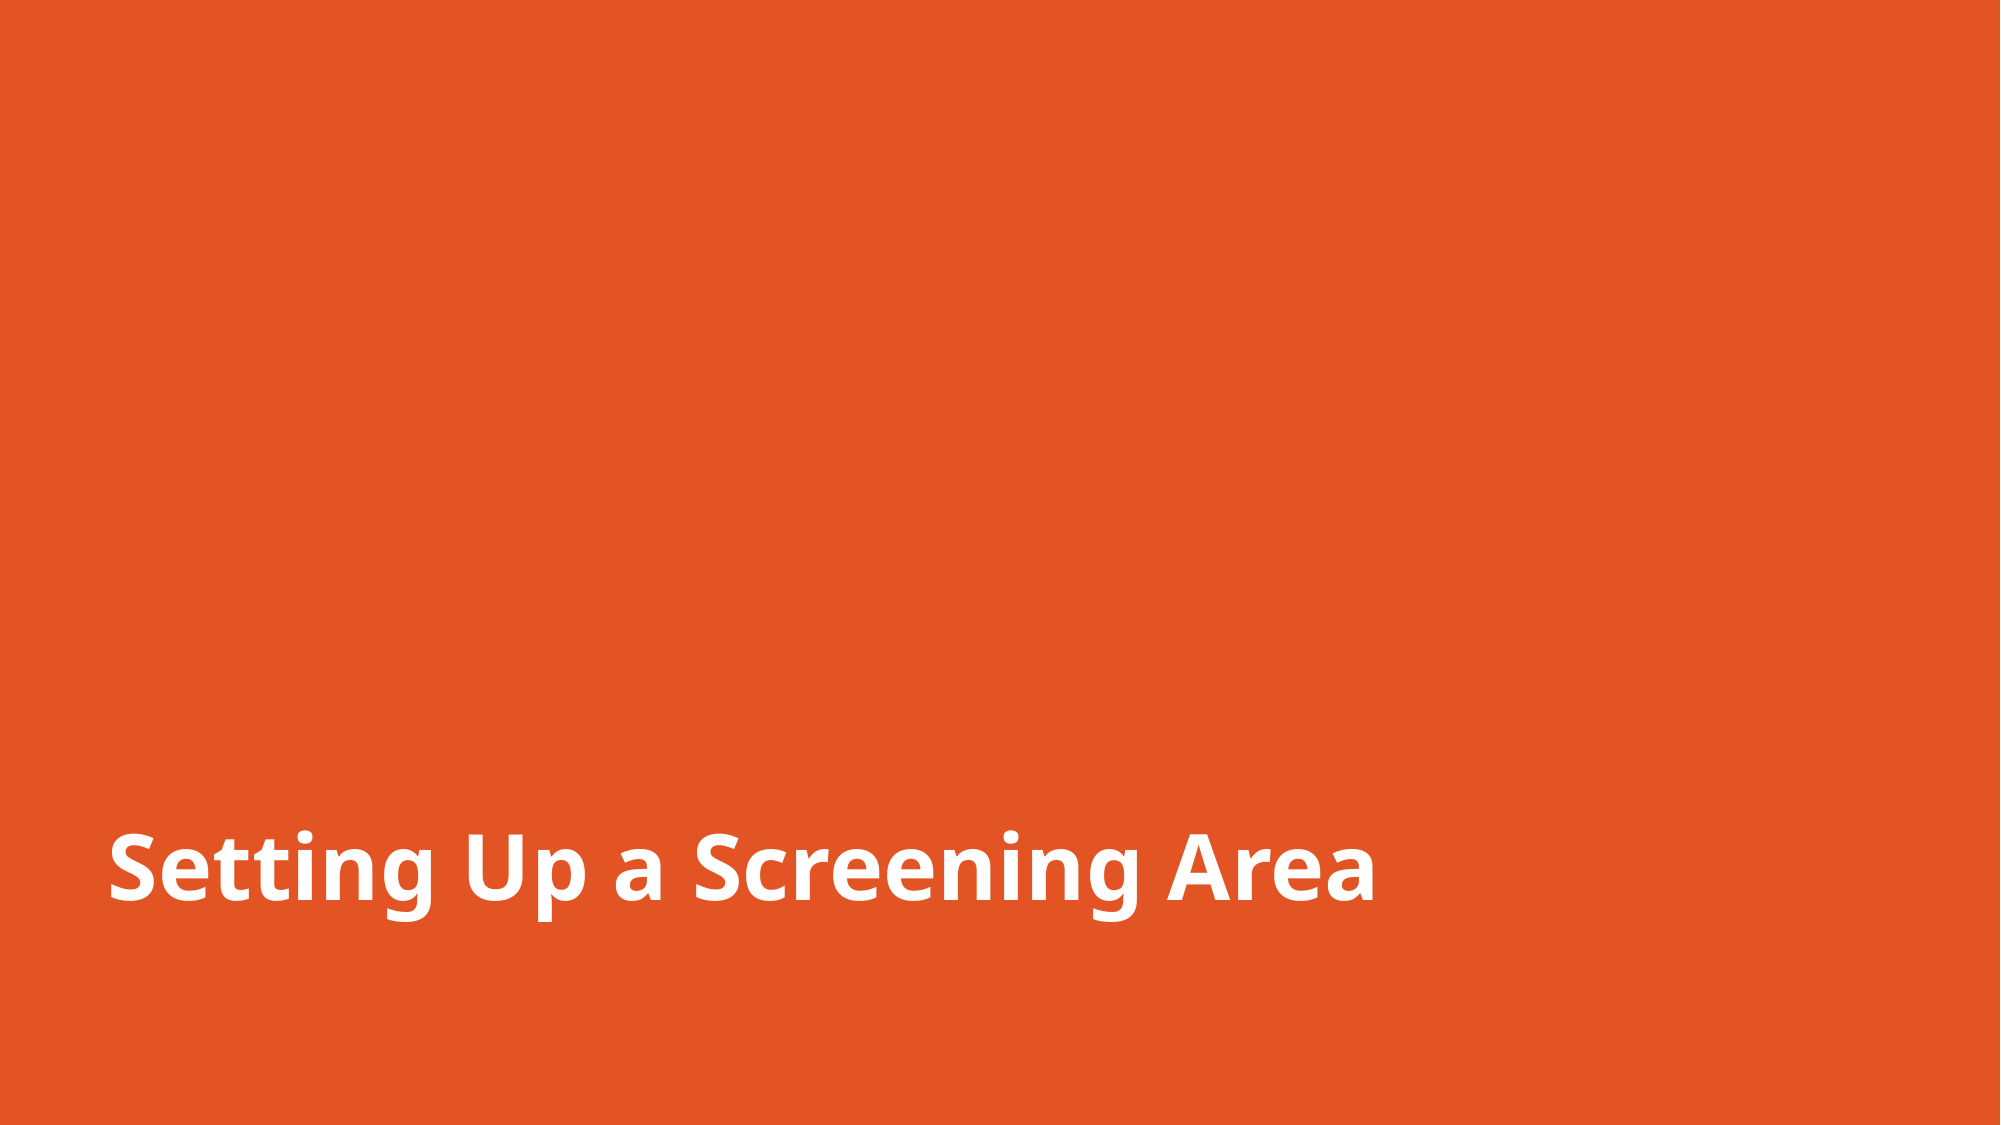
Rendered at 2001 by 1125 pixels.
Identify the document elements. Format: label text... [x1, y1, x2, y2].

title Setting Up a Screening Area [92, 780, 1908, 926]
